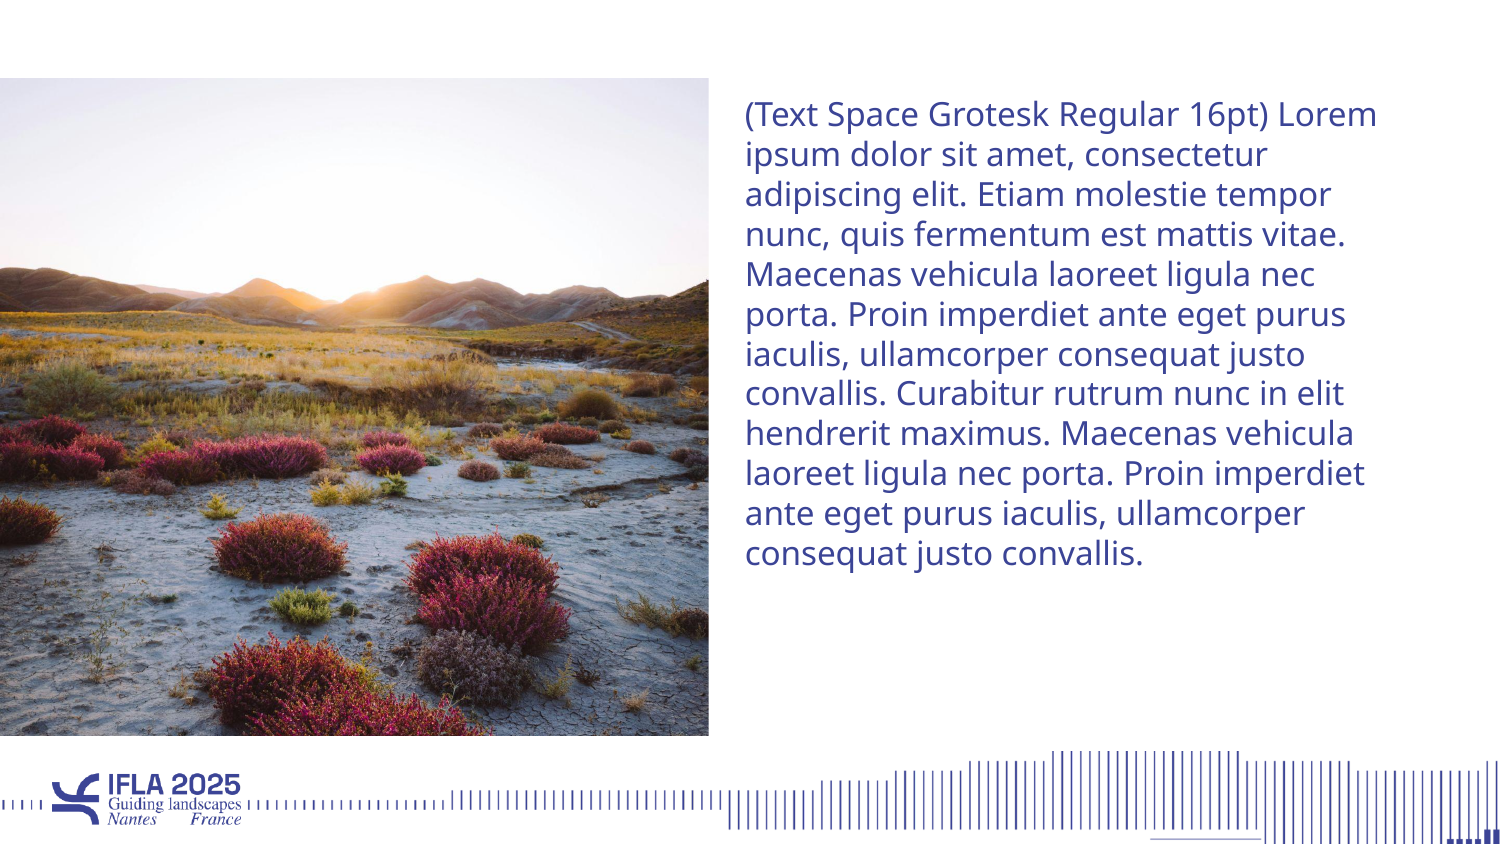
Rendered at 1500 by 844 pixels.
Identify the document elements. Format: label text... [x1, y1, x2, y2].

picture [0, 77, 709, 736]
picture [0, 751, 47, 844]
picture [52, 751, 1500, 844]
text_box (Text Space Grotesk Regular 16pt) Lorem ipsum dolor sit amet, consectetur adipiscing elit. Etiam molestie tempor nunc, quis fermentum est mattis vitae. Maecenas vehicula laoreet ligula nec porta. Proin imperdiet ante eget purus iaculis, ullamcorper consequat justo convallis. Curabitur rutrum nunc in elit hendrerit maximus. Maecenas vehicula laoreet ligula nec porta. Proin imperdiet ante eget purus iaculis, ullamcorper consequat justo convallis. [729, 78, 1408, 607]
